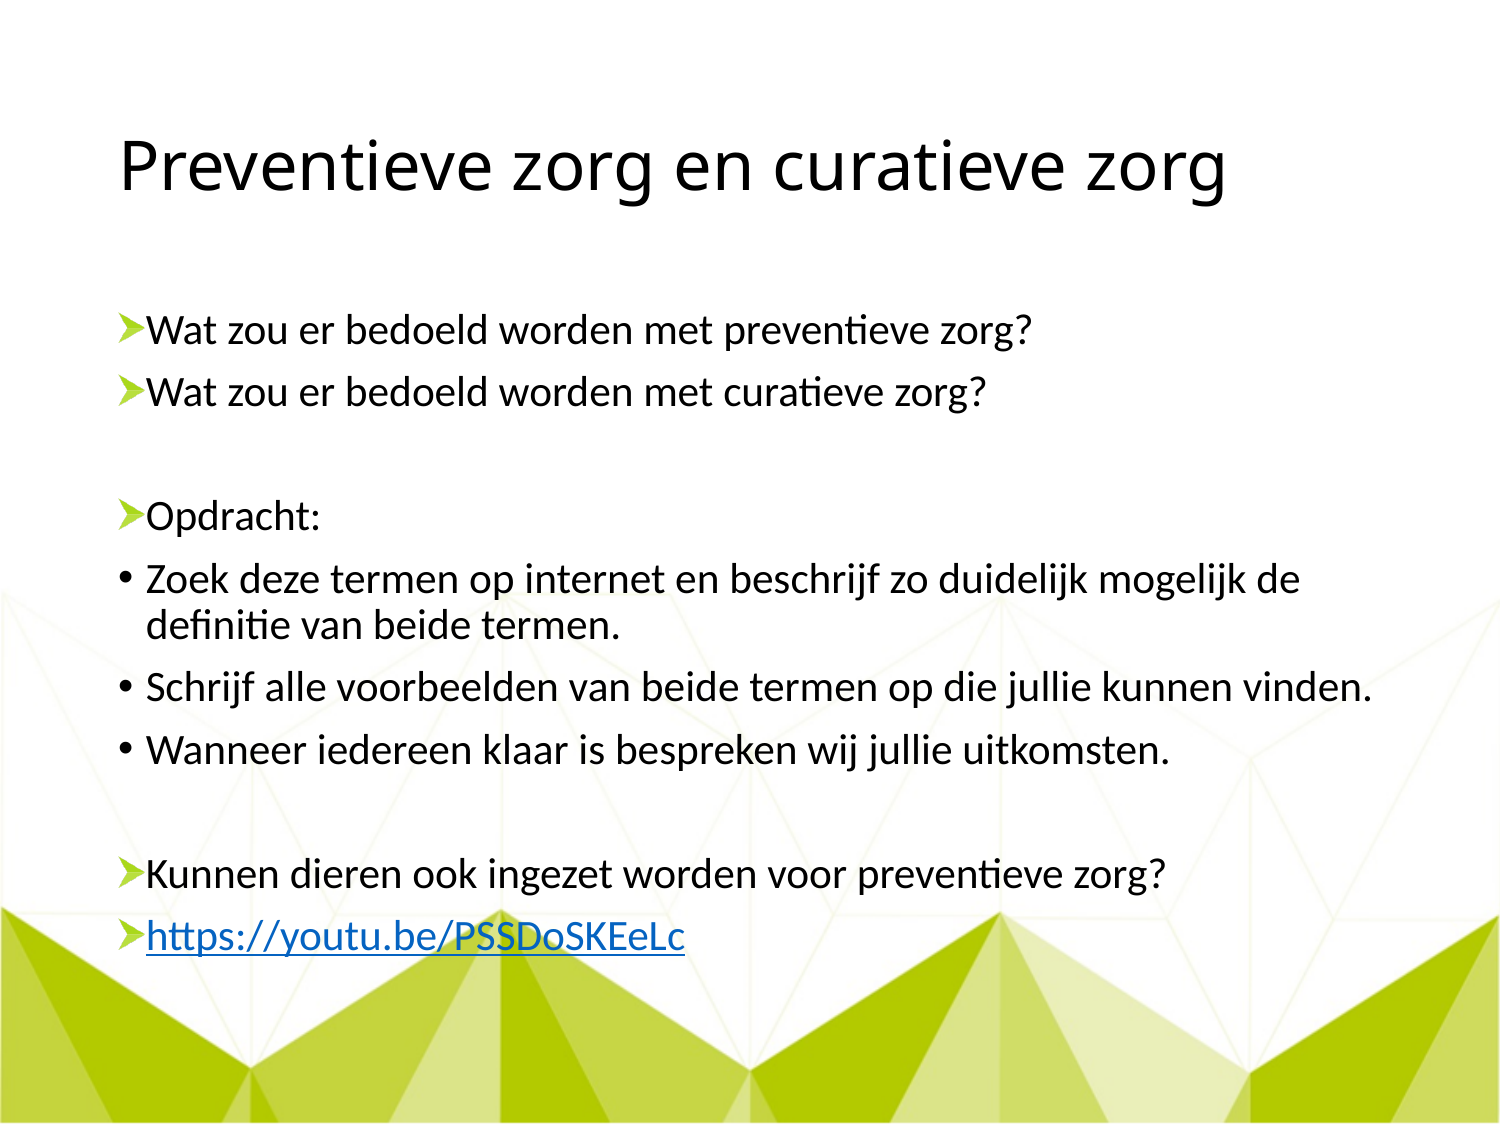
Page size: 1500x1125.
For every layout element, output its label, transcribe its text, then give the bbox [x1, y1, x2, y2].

picture [0, 0, 1500, 1125]
list Wat zou er bedoeld worden met preventieve zorg? Wat zou er bedoeld worden met curatieve zorg? Opdracht: Zoek deze termen op internet en beschrijf zo duidelijk mogelijk de definitie van beide termen. Schrijf alle voorbeelden van beide termen op die jullie kunnen vinden. Wanneer iedereen klaar is bespreken wij jullie uitkomsten. Kunnen dieren ook ingezet worden voor preventieve zorg? https://youtu.be/PSSDoSKEeLc [103, 299, 1397, 1014]
title Preventieve zorg en curatieve zorg [103, 59, 1397, 278]
